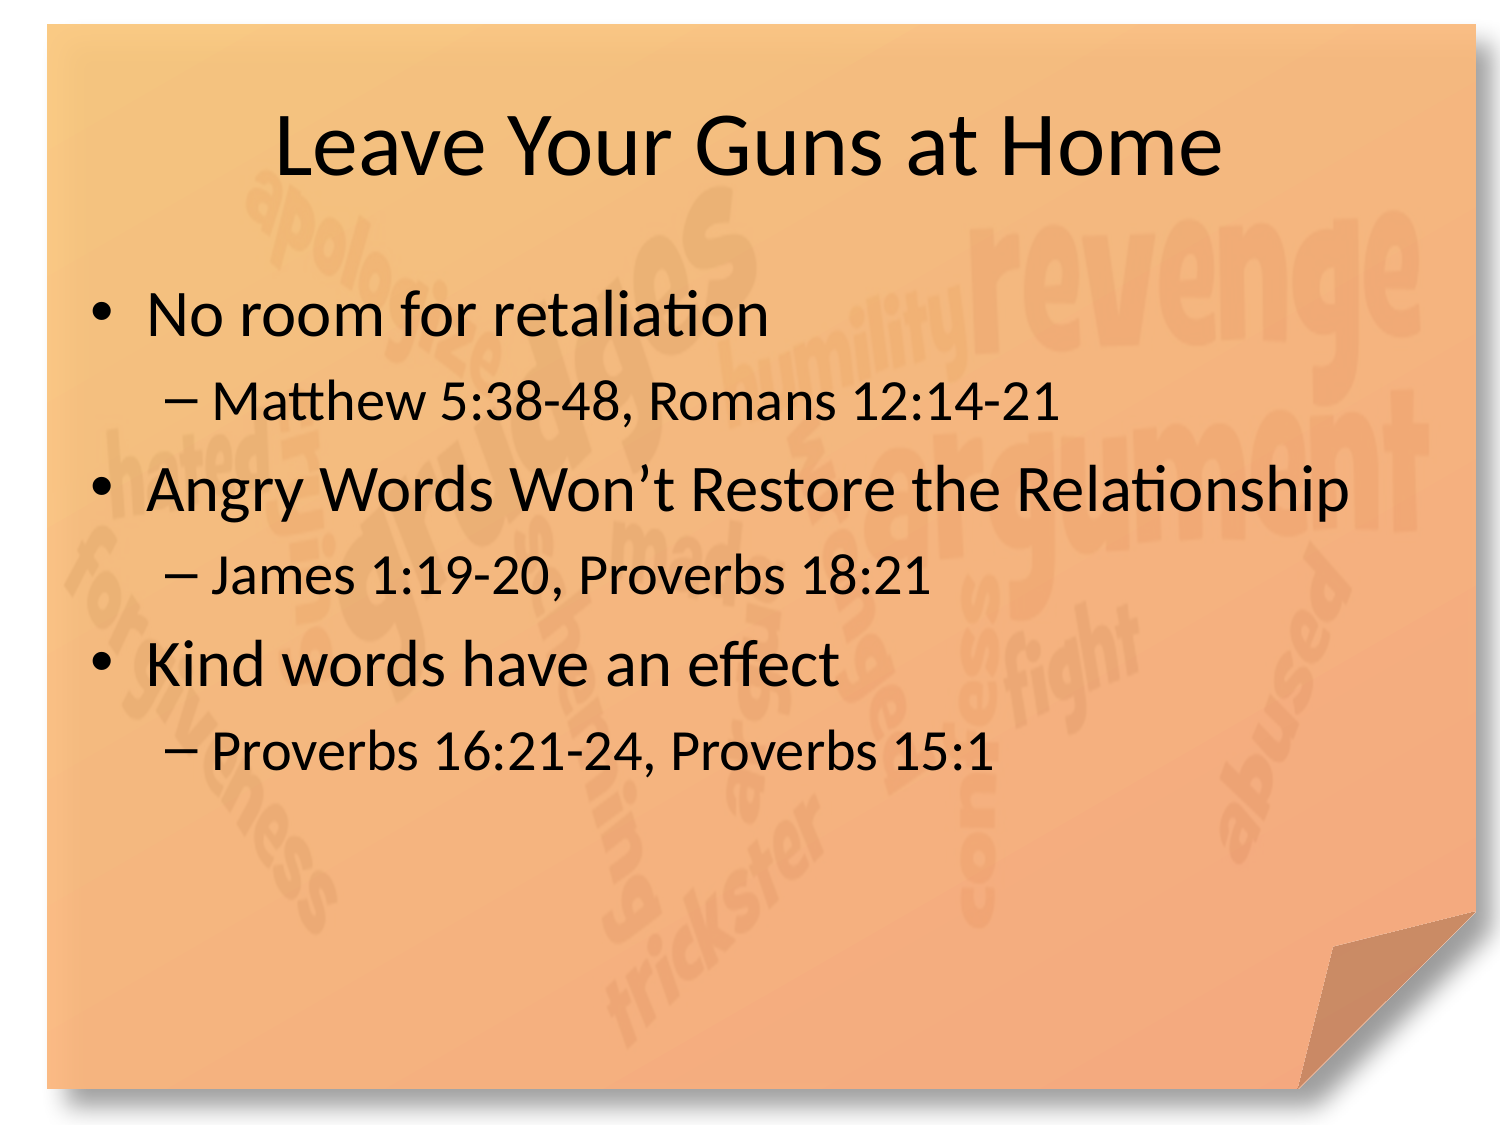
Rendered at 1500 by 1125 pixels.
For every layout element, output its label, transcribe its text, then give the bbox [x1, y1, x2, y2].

title Leave Your Guns at Home [75, 45, 1425, 233]
picture [0, 0, 1500, 1125]
list No room for retaliation Matthew 5:38-48, Romans 12:14-21 Angry Words Won’t Restore the Relationship James 1:19-20, Proverbs 18:21 Kind words have an effect Proverbs 16:21-24, Proverbs 15:1 [75, 262, 1425, 1005]
